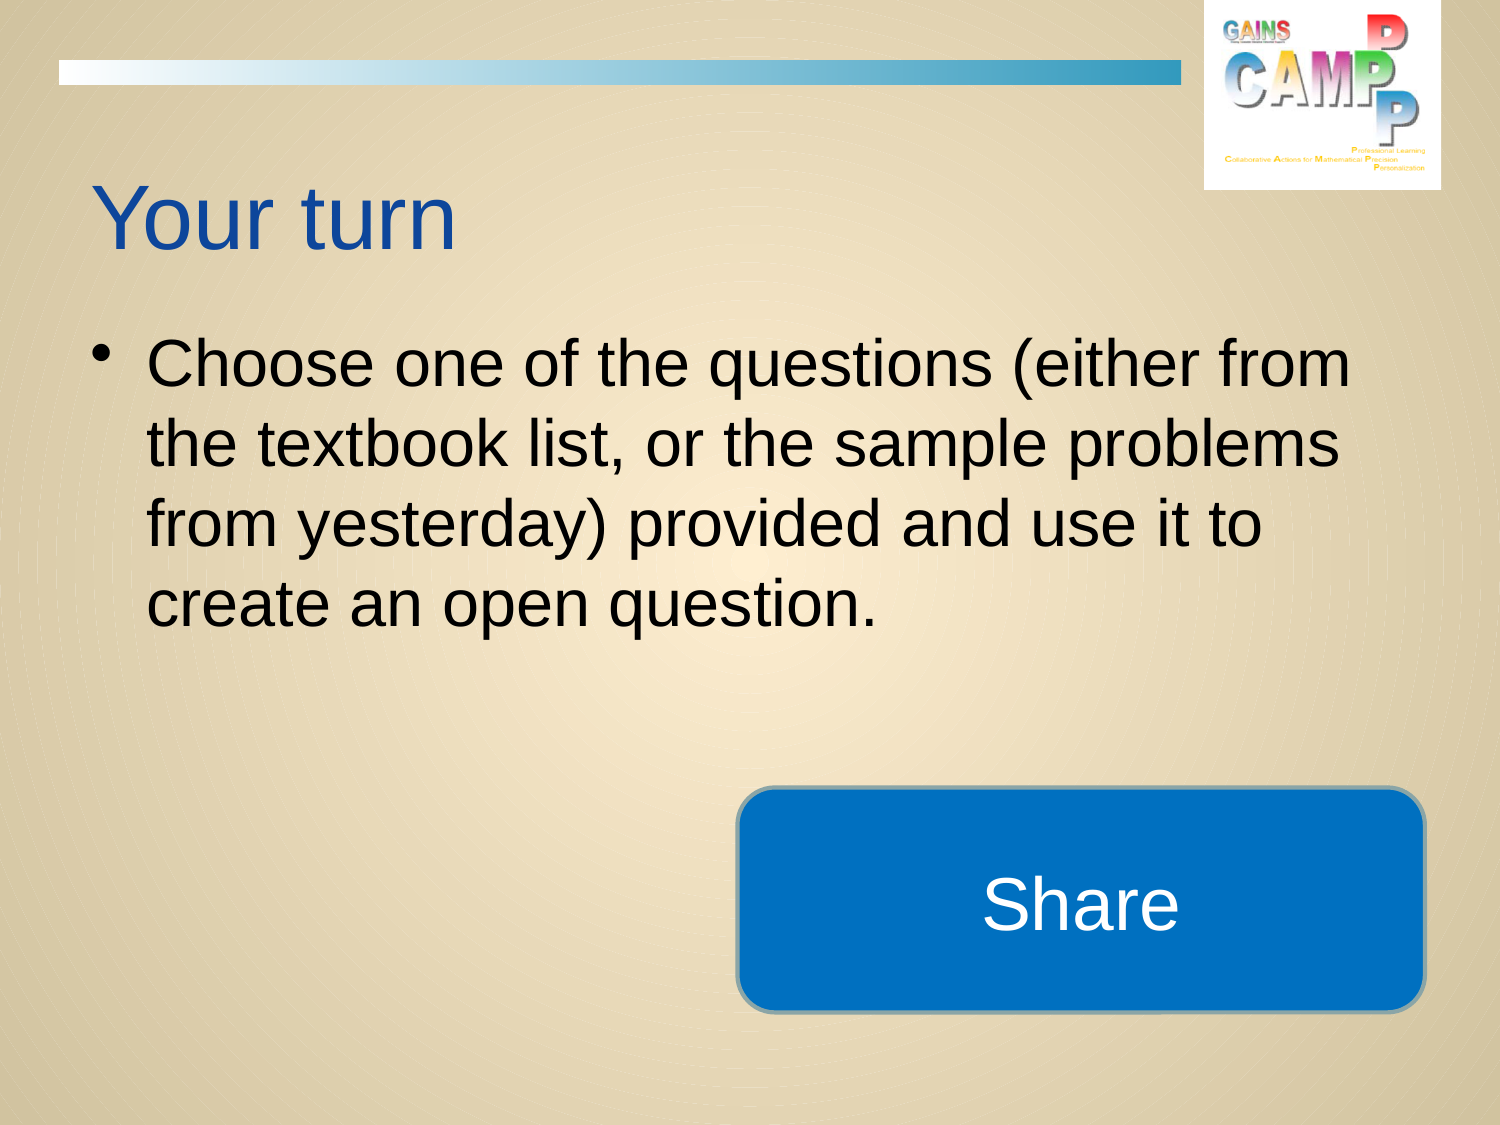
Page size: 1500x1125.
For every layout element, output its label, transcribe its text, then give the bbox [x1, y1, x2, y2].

text_box Share [735, 785, 1428, 1015]
title Your turn [74, 124, 1426, 301]
picture [1204, 0, 1442, 190]
list Choose one of the questions (either from the textbook list, or the sample problems from yesterday) provided and use it to create an open question. [74, 312, 1426, 913]
